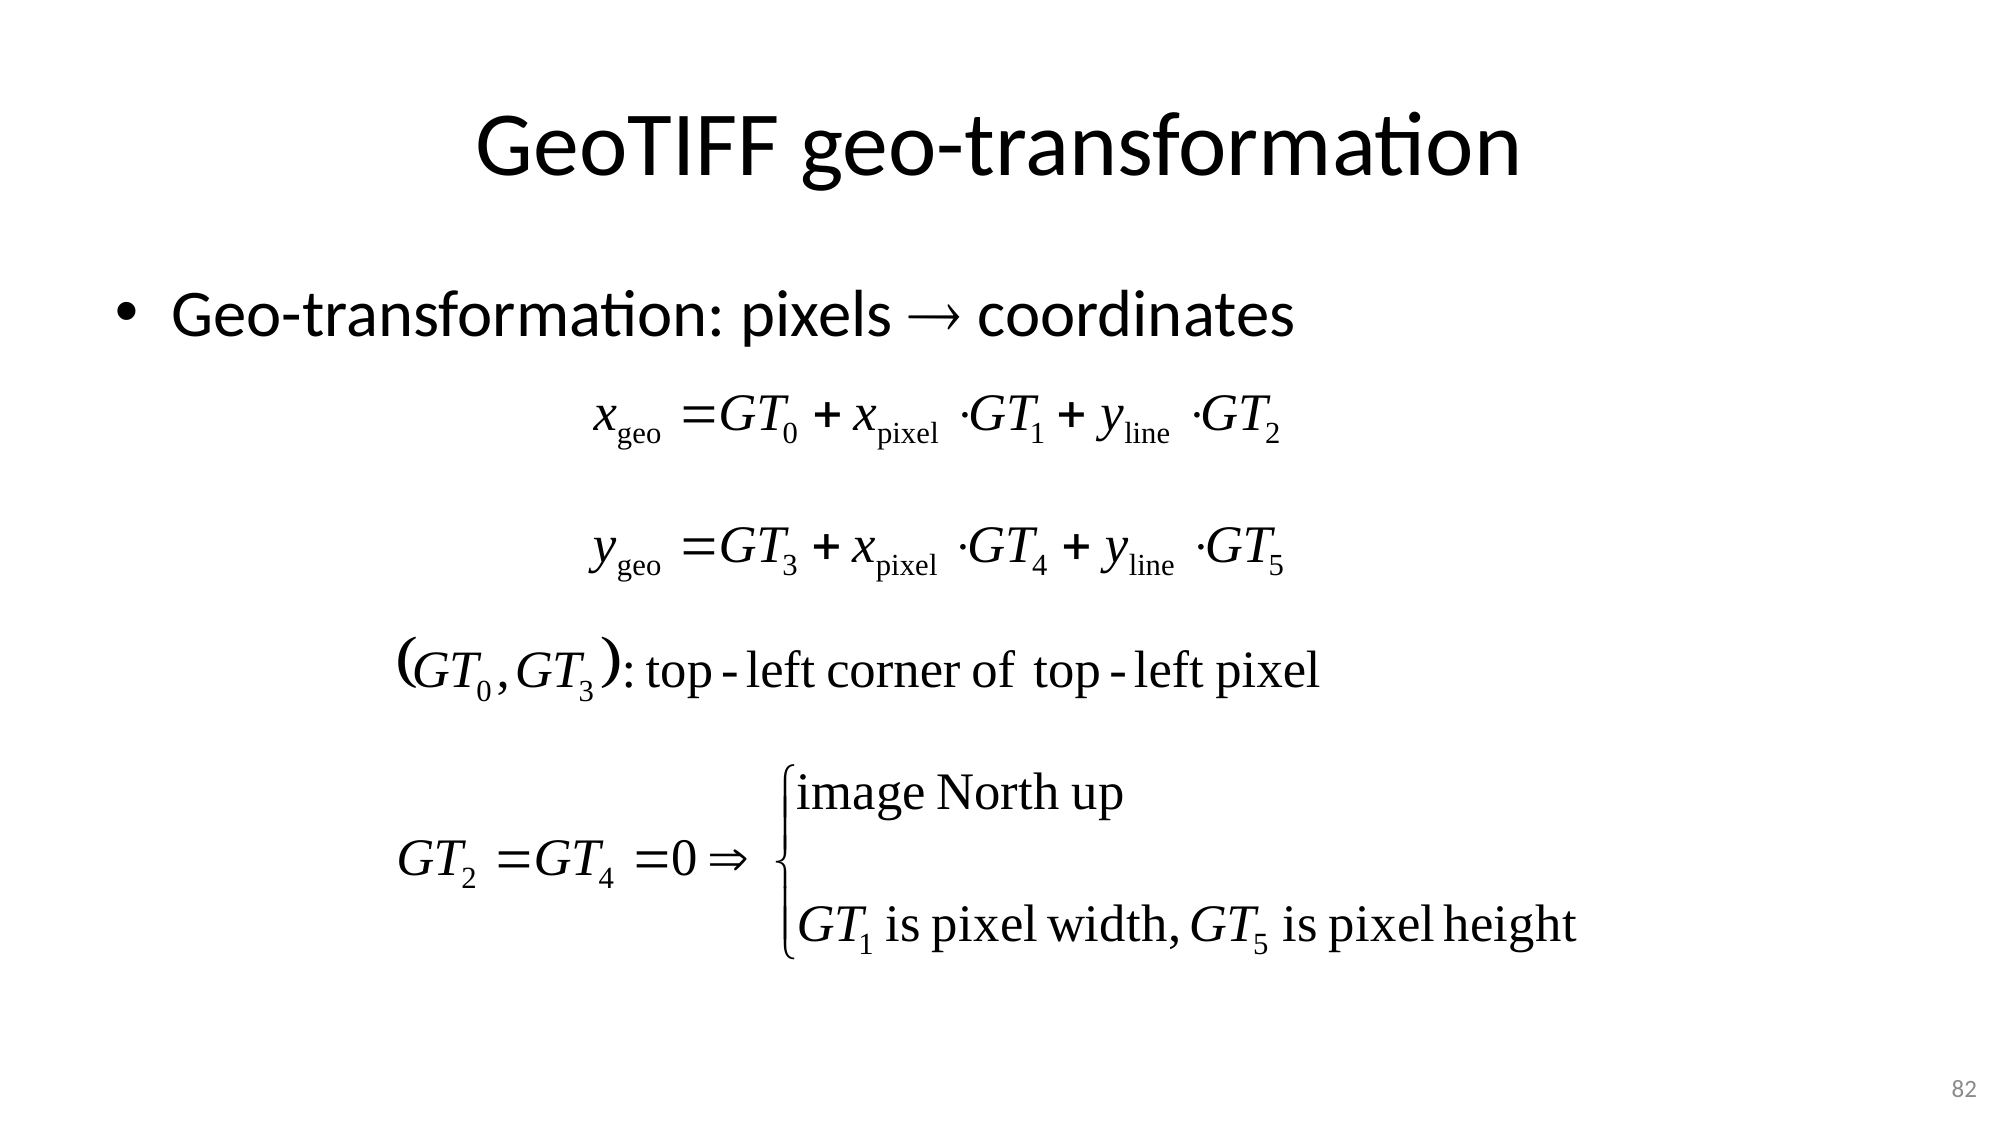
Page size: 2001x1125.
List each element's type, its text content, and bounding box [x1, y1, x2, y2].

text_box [389, 634, 1329, 715]
slide_number 82 [1525, 1057, 1993, 1118]
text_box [389, 752, 1589, 973]
list Geo-transformation: pixels  coordinates [99, 262, 1900, 1005]
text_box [579, 380, 1300, 592]
title GeoTIFF geo-transformation [99, 45, 1900, 233]
